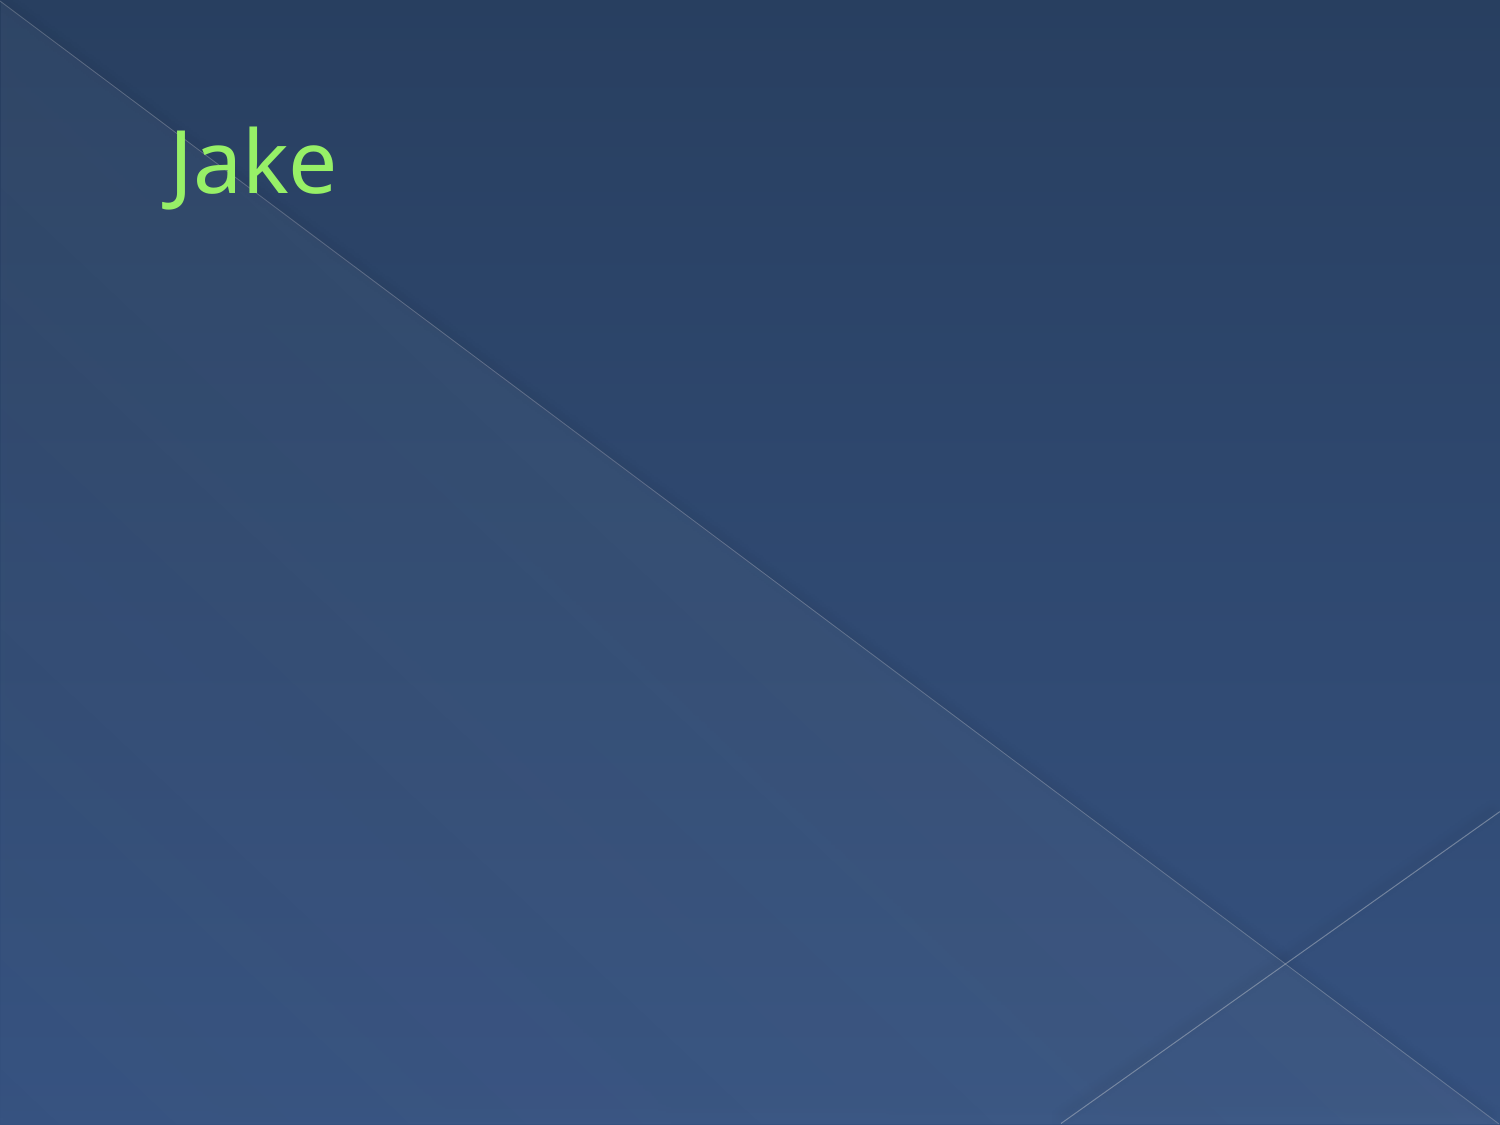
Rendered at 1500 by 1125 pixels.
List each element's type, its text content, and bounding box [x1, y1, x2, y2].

title Jake [75, 43, 1425, 274]
